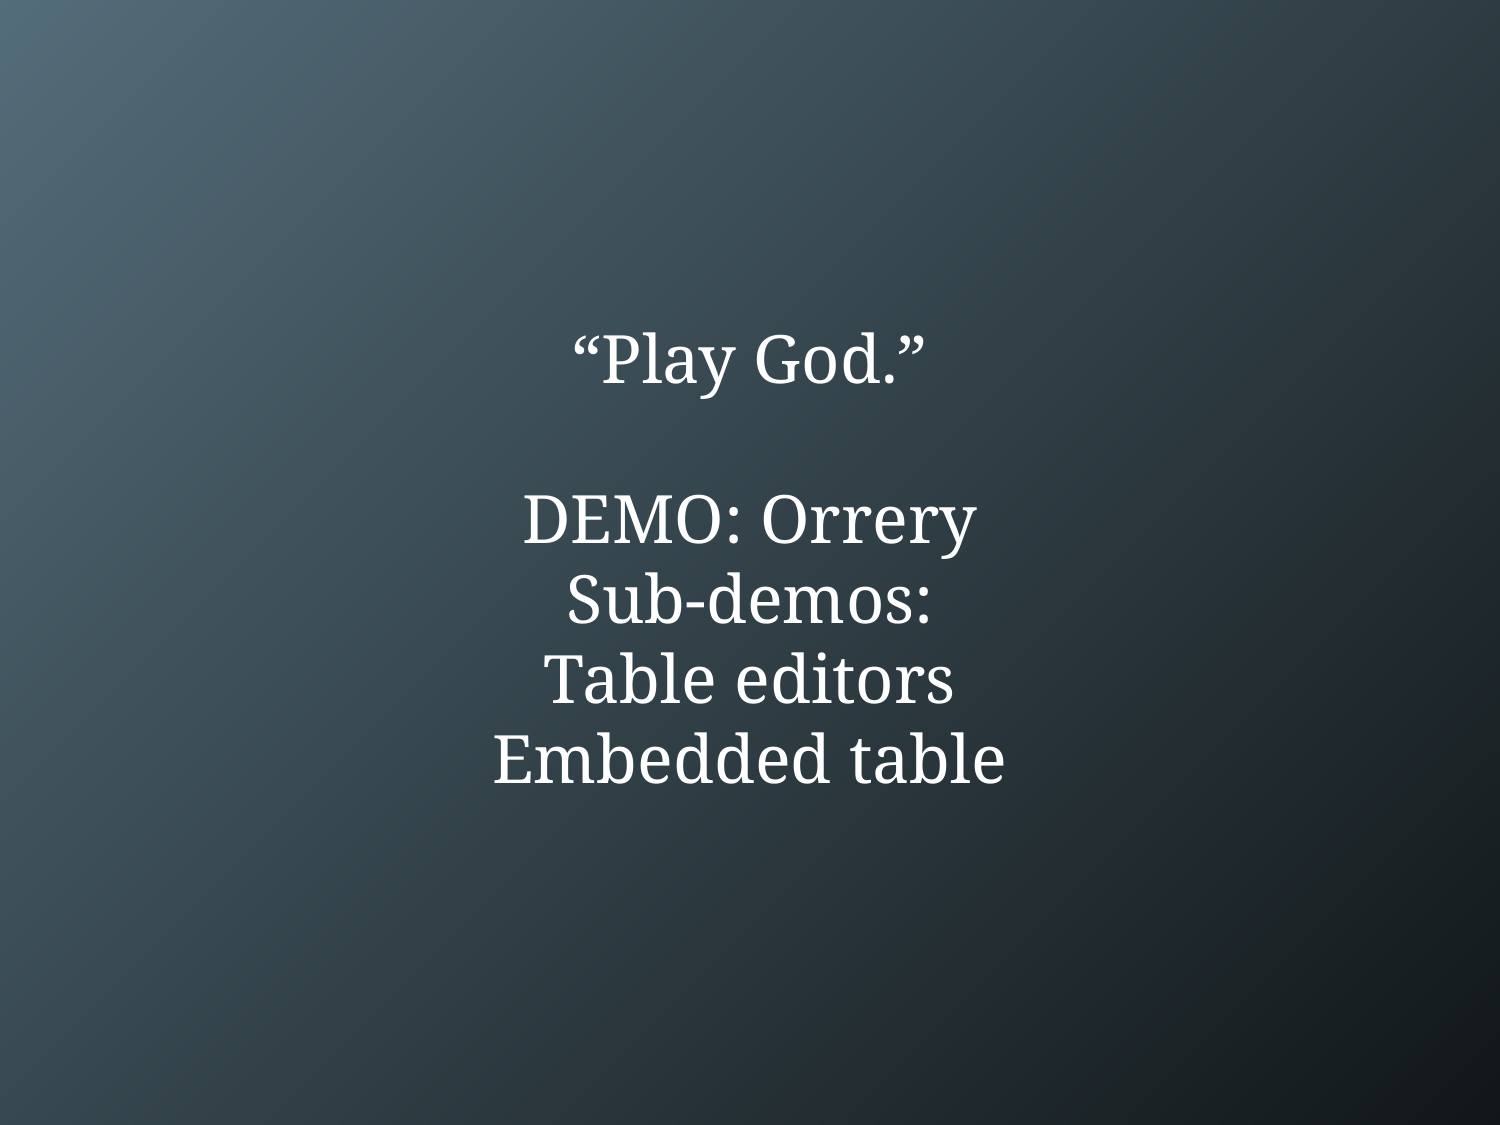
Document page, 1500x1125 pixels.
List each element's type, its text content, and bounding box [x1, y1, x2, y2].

title “Play God.” DEMO: Orrery Sub-demos: Table editors Embedded table [112, 290, 1388, 823]
